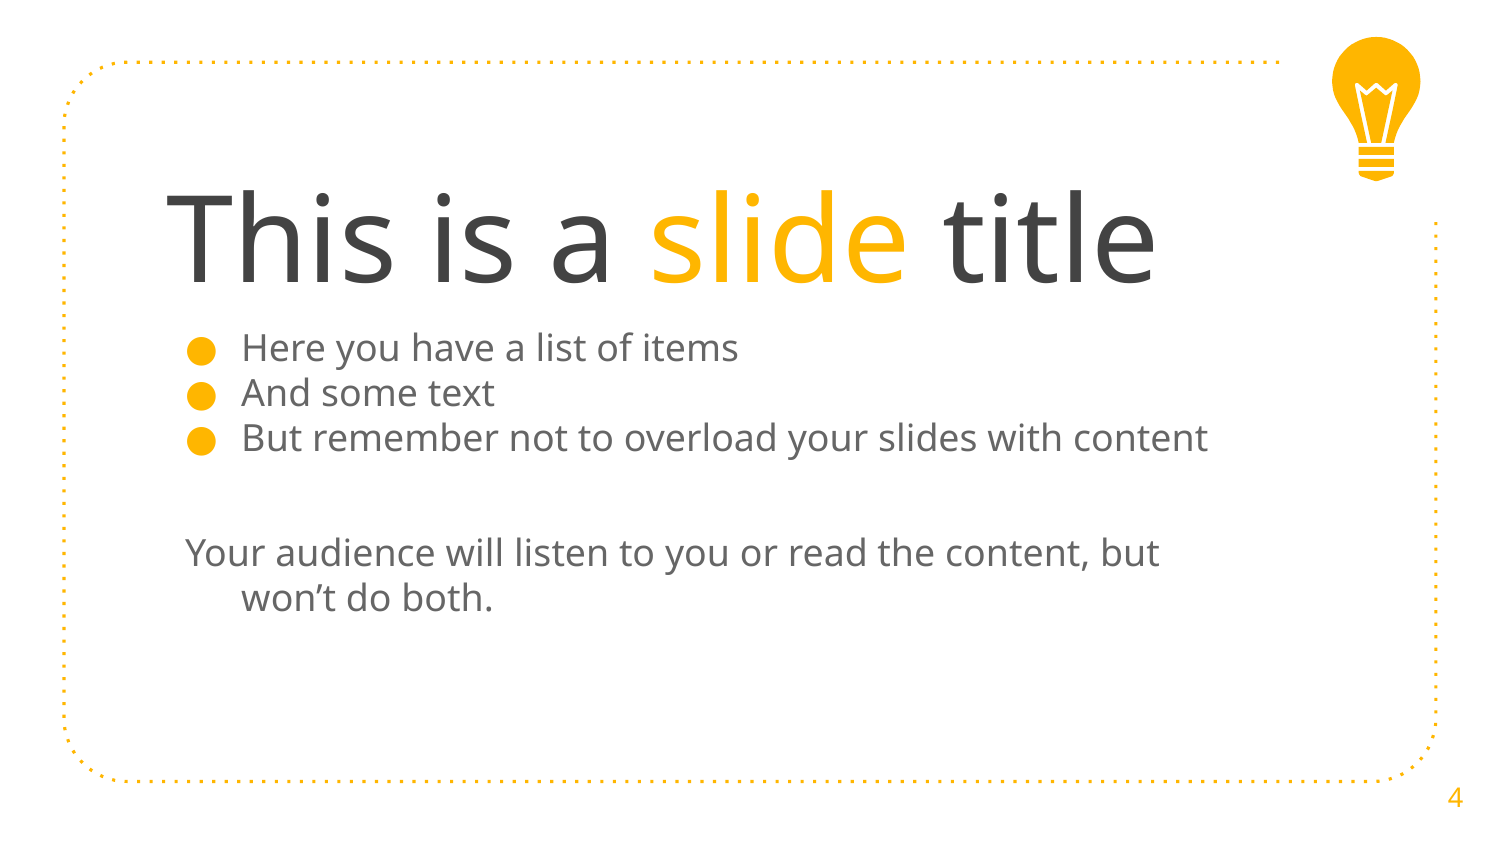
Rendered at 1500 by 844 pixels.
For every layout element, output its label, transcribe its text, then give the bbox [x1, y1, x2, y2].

list Here you have a list of items And some text But remember not to overload your slides with content Your audience will listen to you or read the content, but won’t do both. [151, 309, 1278, 698]
slide_number 4 [1411, 753, 1500, 844]
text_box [1331, 36, 1421, 182]
title This is a slide title [151, 146, 1278, 287]
